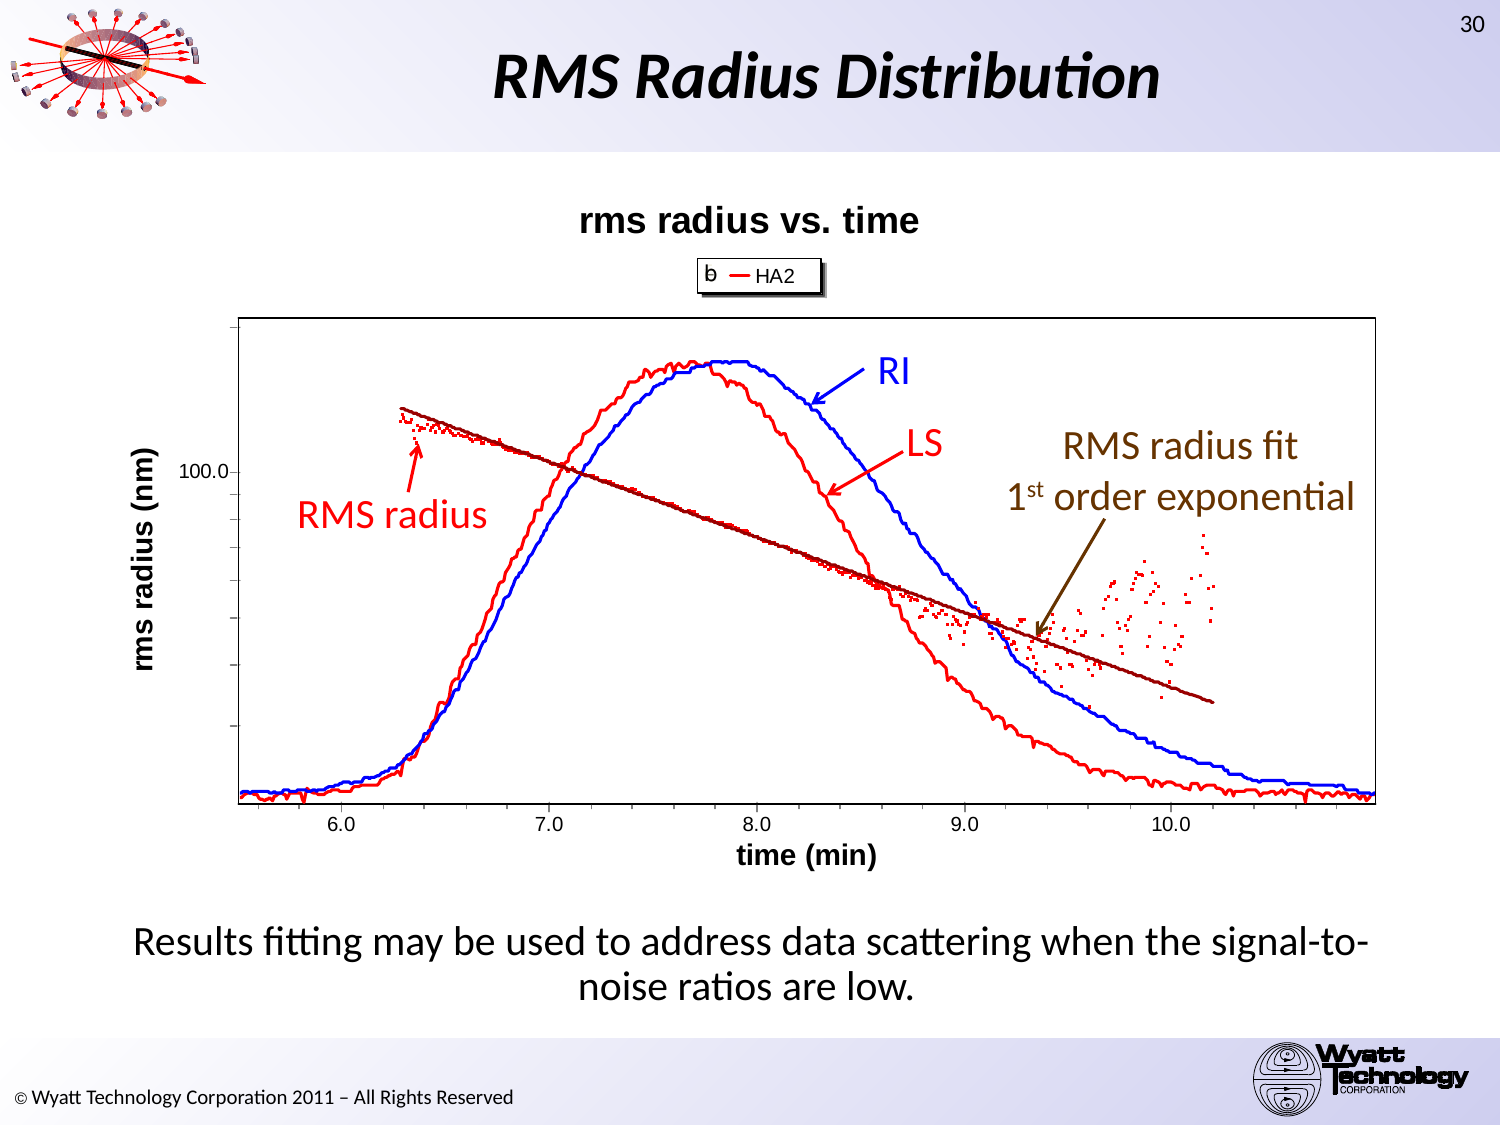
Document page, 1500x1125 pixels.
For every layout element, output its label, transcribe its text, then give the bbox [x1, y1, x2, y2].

picture [111, 197, 1389, 880]
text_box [388, 462, 438, 474]
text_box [1011, 542, 1130, 612]
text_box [826, 451, 904, 496]
title RMS Radius Distribution [217, 25, 1438, 120]
text_box Results fitting may be used to address data scattering when the signal-to-noise ratios are low. [106, 911, 1396, 1017]
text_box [810, 368, 865, 405]
